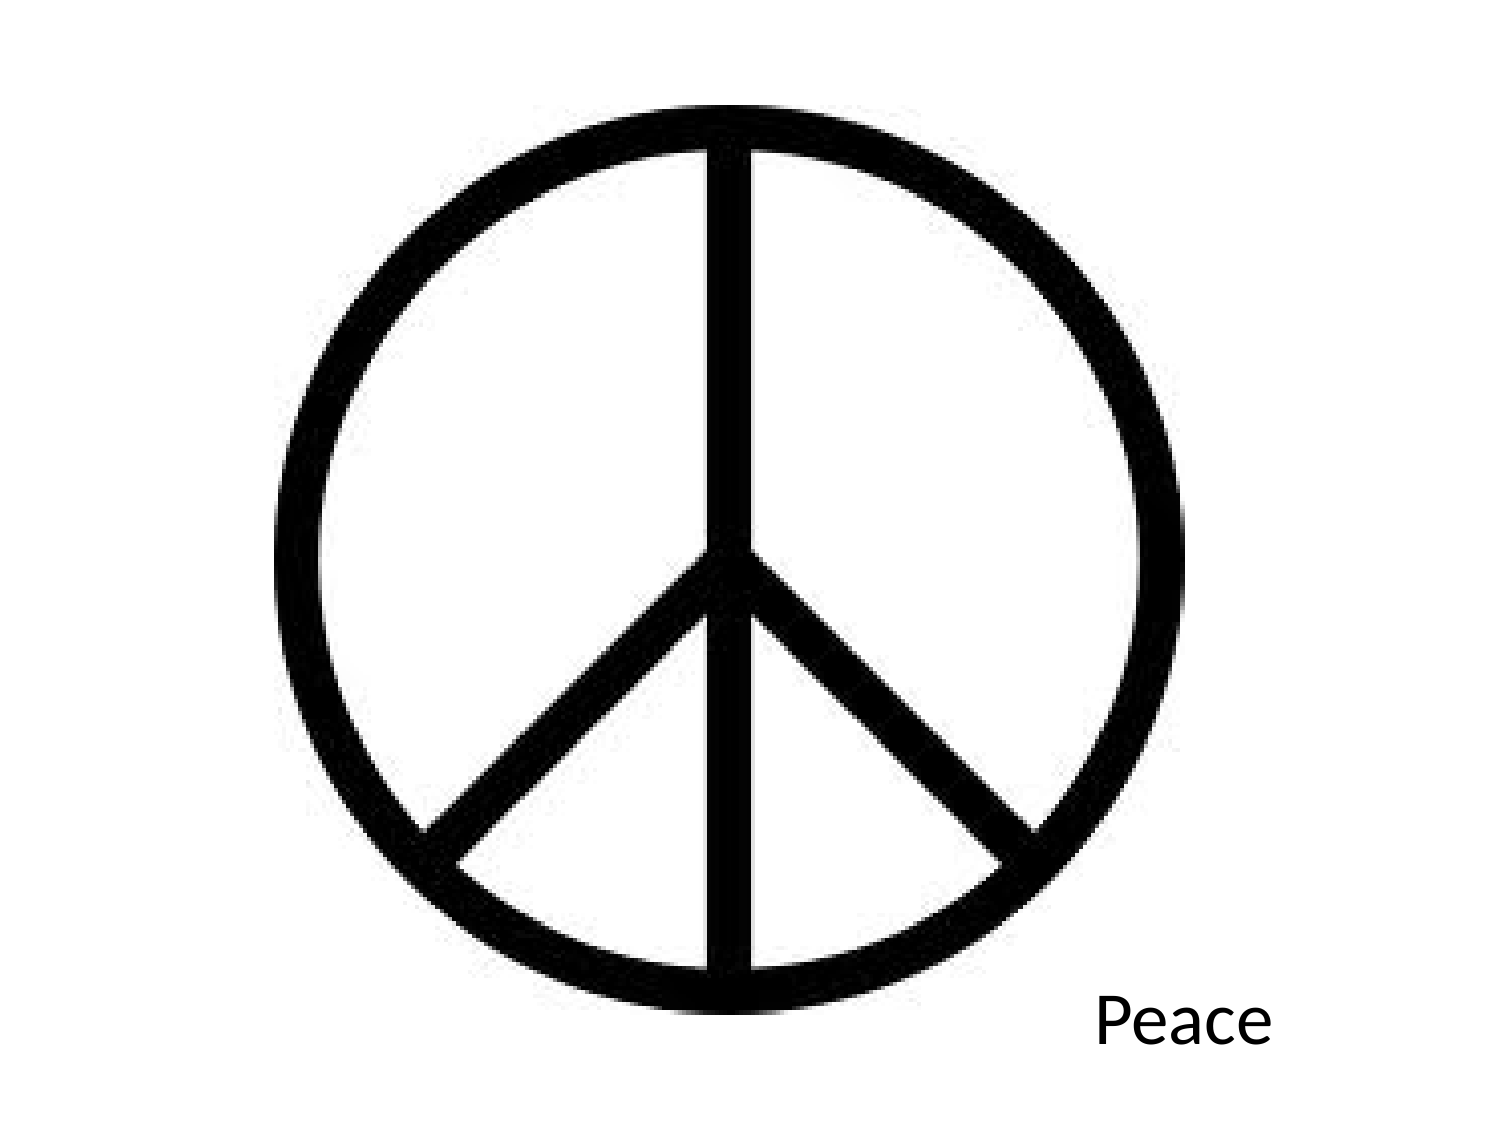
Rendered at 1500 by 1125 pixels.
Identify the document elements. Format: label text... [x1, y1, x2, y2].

text_box Peace [1079, 961, 1289, 1067]
picture [274, 104, 1185, 1016]
